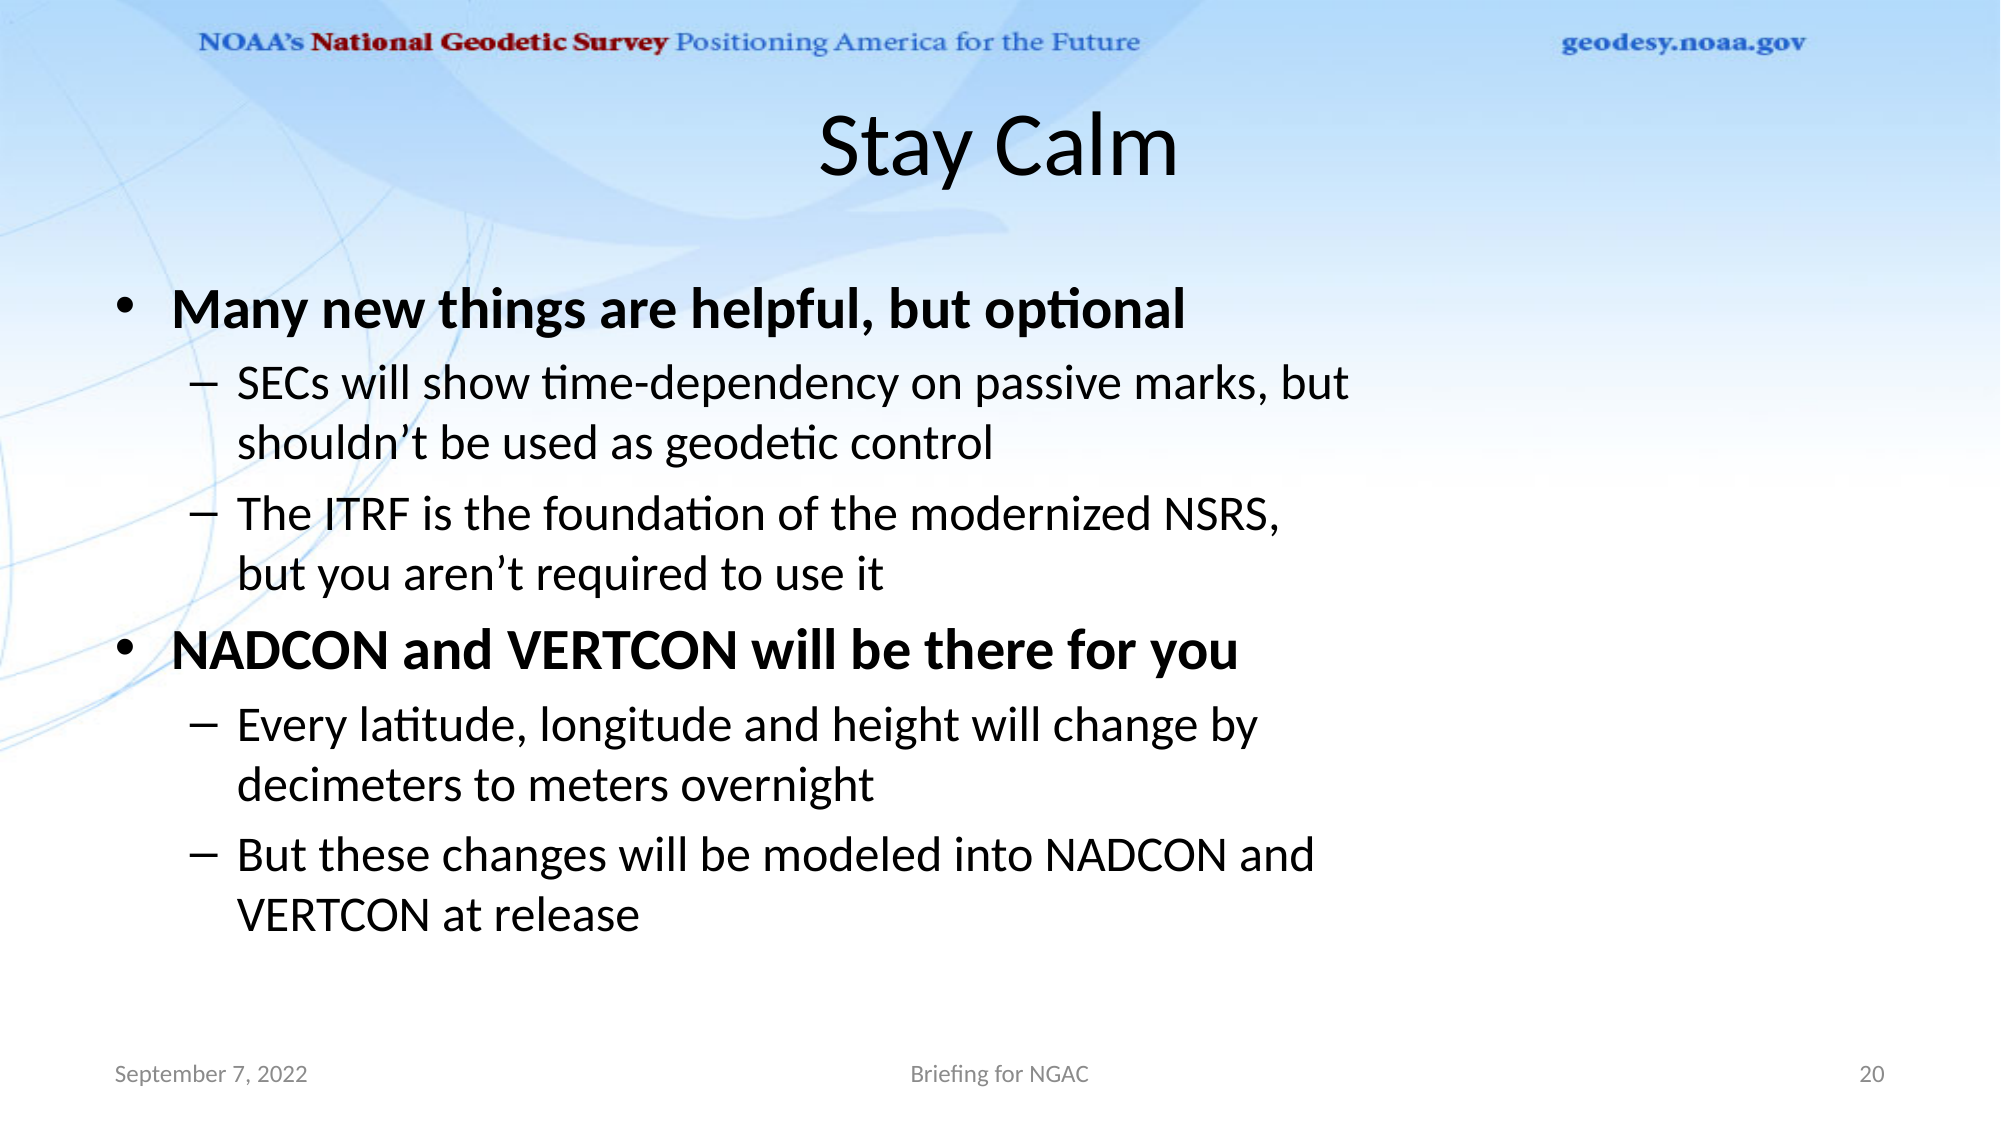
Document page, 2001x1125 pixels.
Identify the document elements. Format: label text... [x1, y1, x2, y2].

footer Briefing for NGAC [683, 1042, 1317, 1103]
list Many new things are helpful, but optional SECs will show time-dependency on passive marks, but shouldn’t be used as geodetic control The ITRF is the foundation of the modernized NSRS, but you aren’t required to use it NADCON and VERTCON will be there for you Every latitude, longitude and height will change by decimeters to meters overnight But these changes will be modeled into NADCON and VERTCON at release [99, 262, 1373, 1005]
picture [0, 0, 2001, 1125]
title Stay Calm [99, 45, 1900, 233]
slide_number 20 [1433, 1042, 1900, 1103]
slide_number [99, 1042, 567, 1103]
